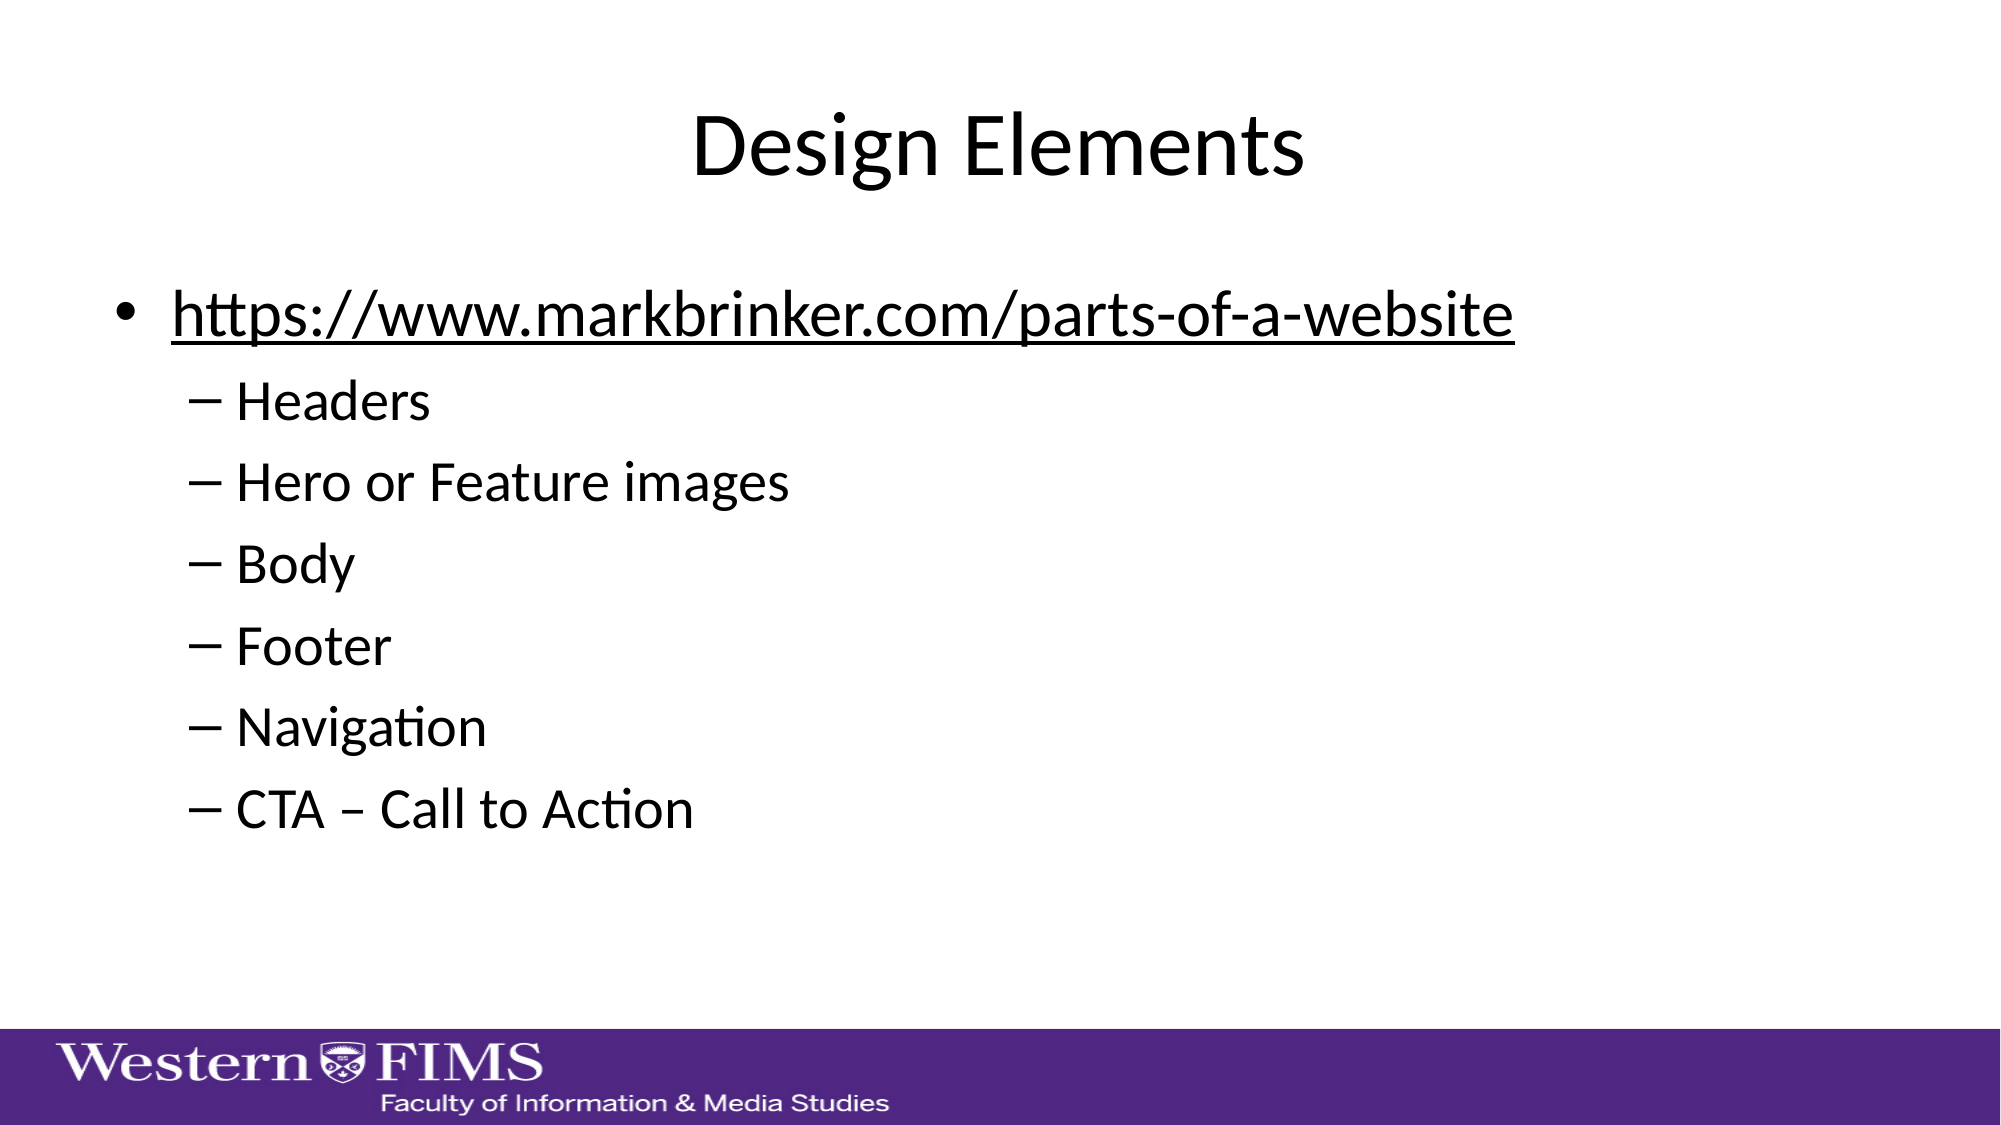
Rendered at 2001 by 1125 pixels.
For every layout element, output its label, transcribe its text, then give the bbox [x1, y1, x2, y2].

picture [0, 0, 2001, 1125]
title Design Elements [99, 45, 1900, 233]
list https://www.markbrinker.com/parts-of-a-website Headers Hero or Feature images Body Footer Navigation CTA – Call to Action [99, 262, 1900, 1005]
